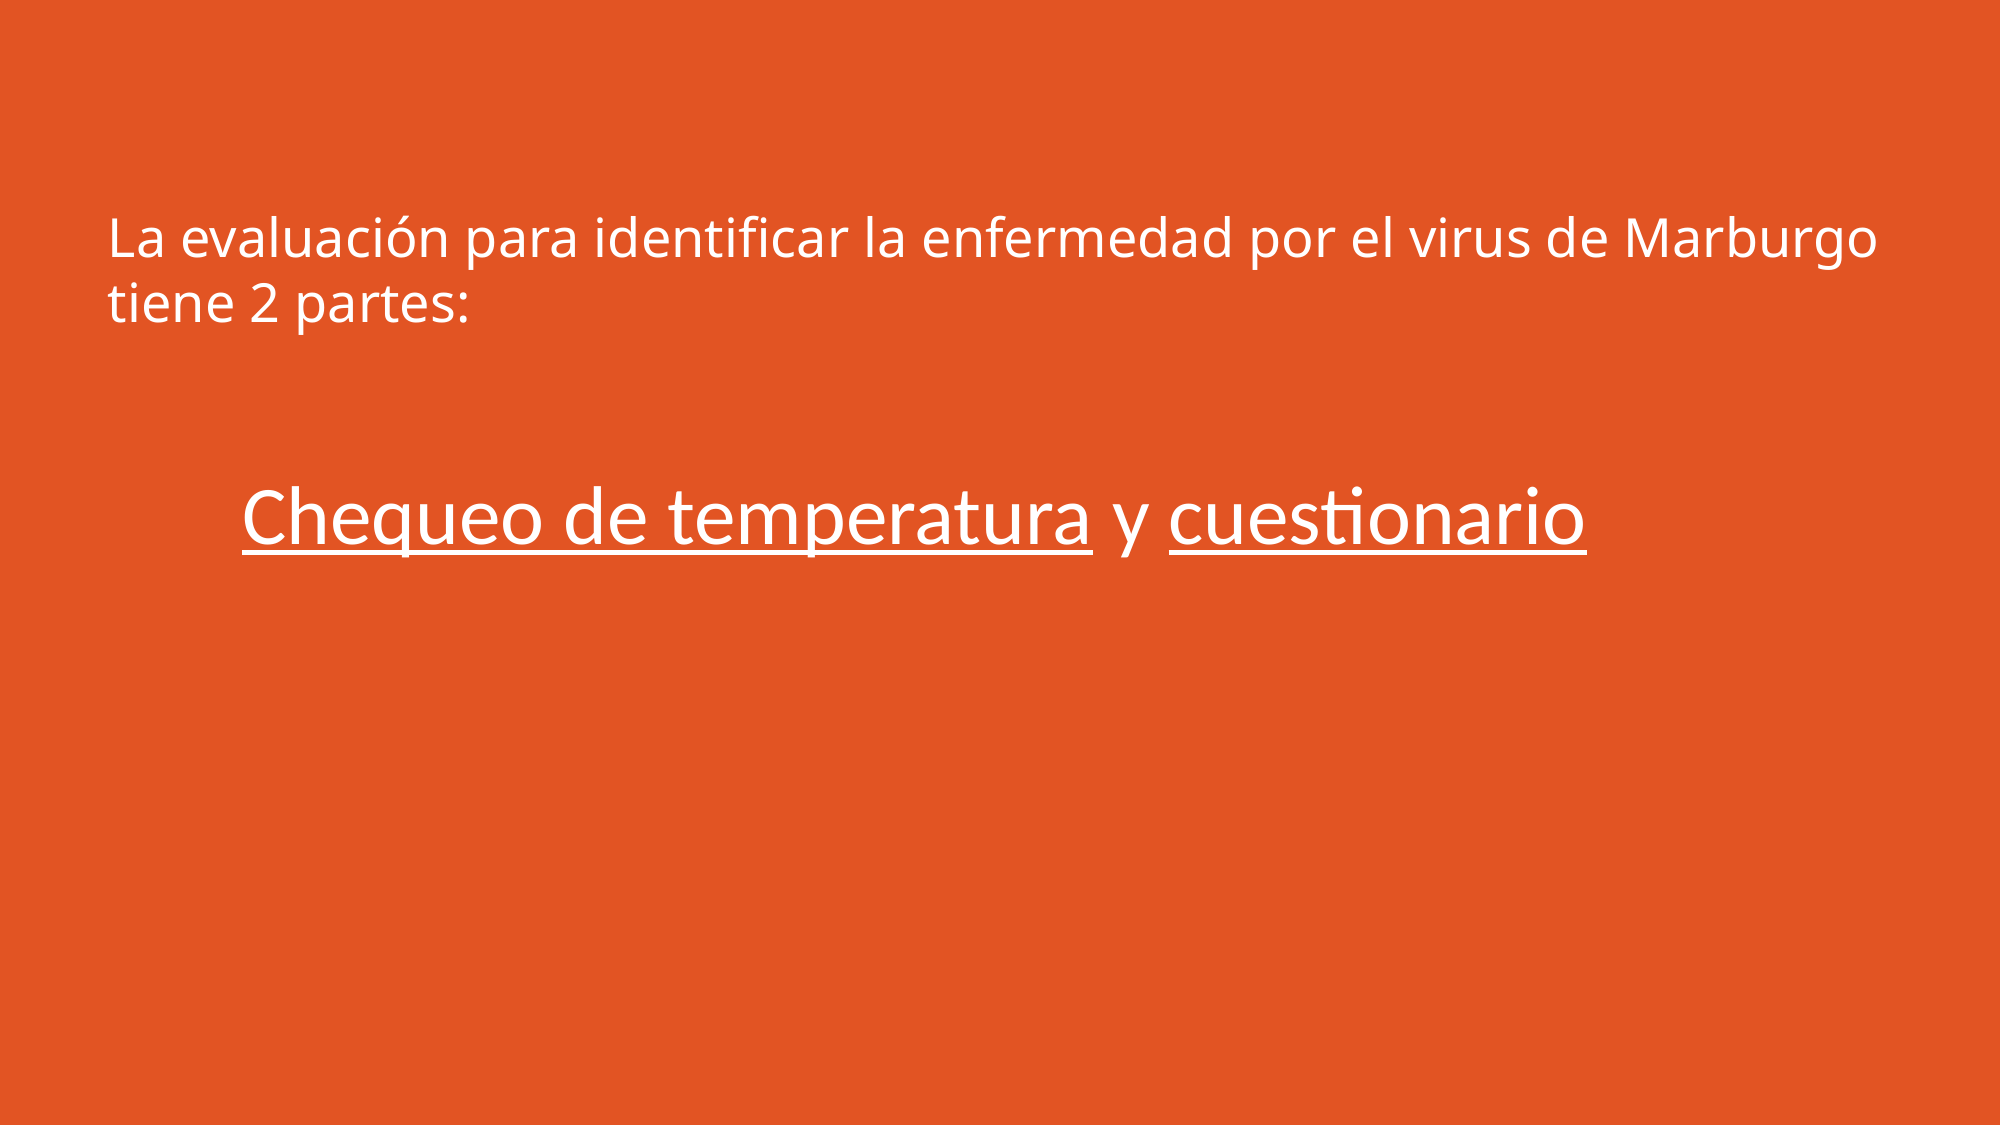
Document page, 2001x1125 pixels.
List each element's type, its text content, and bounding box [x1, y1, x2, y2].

text_box Chequeo de temperatura y cuestionario [227, 453, 1637, 669]
title La evaluación para identificar la enfermedad por el virus de Marburgo tiene 2 partes: [92, 195, 1908, 342]
